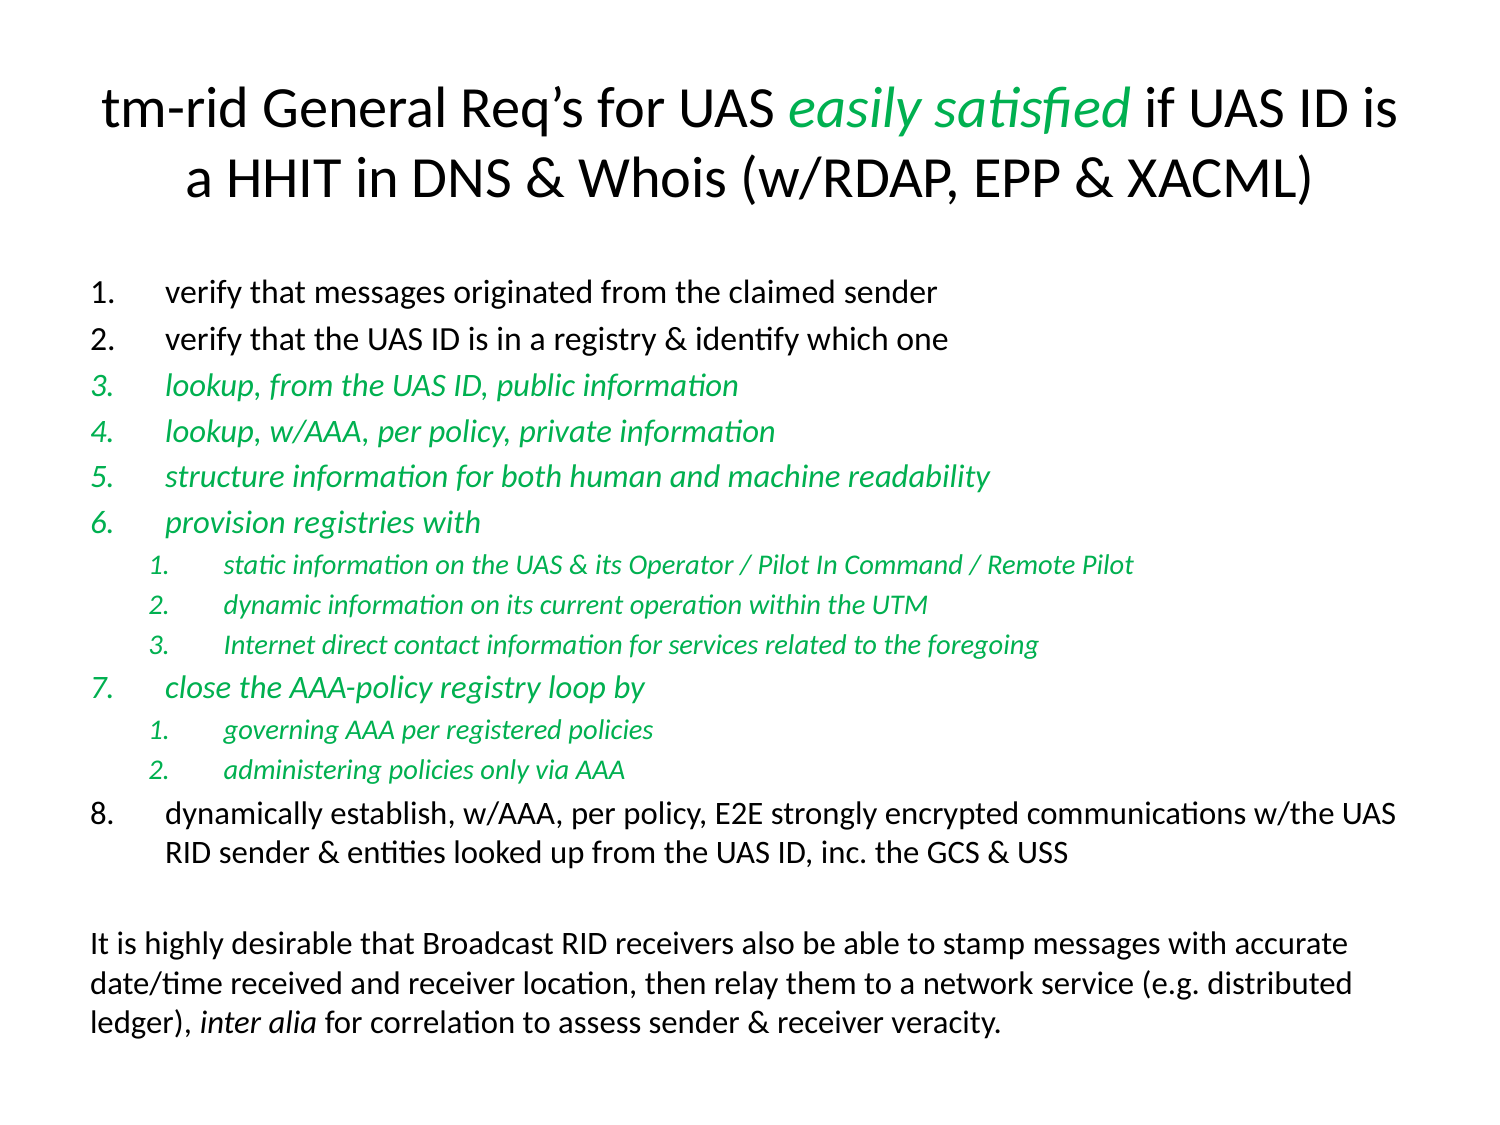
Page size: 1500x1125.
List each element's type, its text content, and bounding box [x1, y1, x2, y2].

list verify that messages originated from the claimed sender verify that the UAS ID is in a registry & identify which one lookup, from the UAS ID, public information lookup, w/AAA, per policy, private information structure information for both human and machine readability provision registries with static information on the UAS & its Operator / Pilot In Command / Remote Pilot dynamic information on its current operation within the UTM Internet direct contact information for services related to the foregoing close the AAA-policy registry loop by governing AAA per registered policies administering policies only via AAA dynamically establish, w/AAA, per policy, E2E strongly encrypted communications w/the UAS RID sender & entities looked up from the UAS ID, inc. the GCS & USS It is highly desirable that Broadcast RID receivers also be able to stamp messages with accurate date/time received and receiver location, then relay them to a network service (e.g. distributed ledger), inter alia for correlation to assess sender & receiver veracity. [75, 262, 1450, 1050]
title tm-rid General Req’s for UAS easily satisfied if UAS ID is a HHIT in DNS & Whois (w/RDAP, EPP & XACML) [75, 45, 1425, 233]
